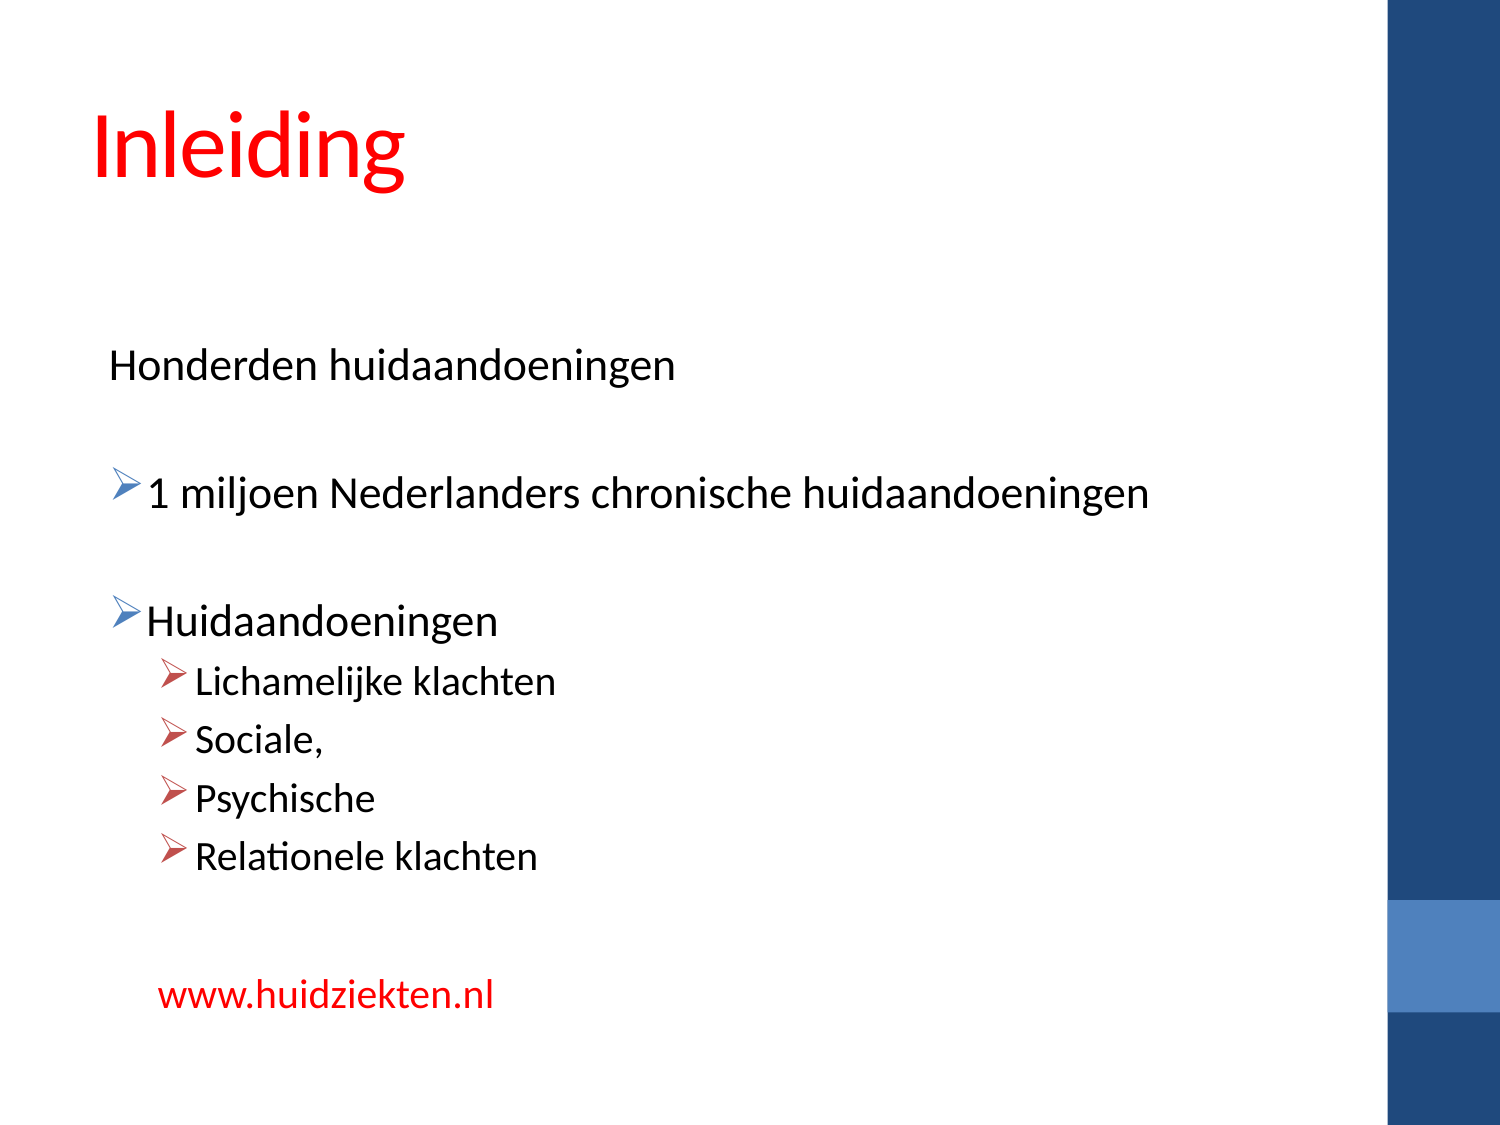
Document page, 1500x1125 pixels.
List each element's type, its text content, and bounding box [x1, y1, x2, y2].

title Inleiding [75, 45, 1325, 233]
list Honderden huidaandoeningen 1 miljoen Nederlanders chronische huidaandoeningen Huidaandoeningen Lichamelijke klachten Sociale, Psychische Relationele klachten www.huidziekten.nl [75, 262, 1325, 1050]
